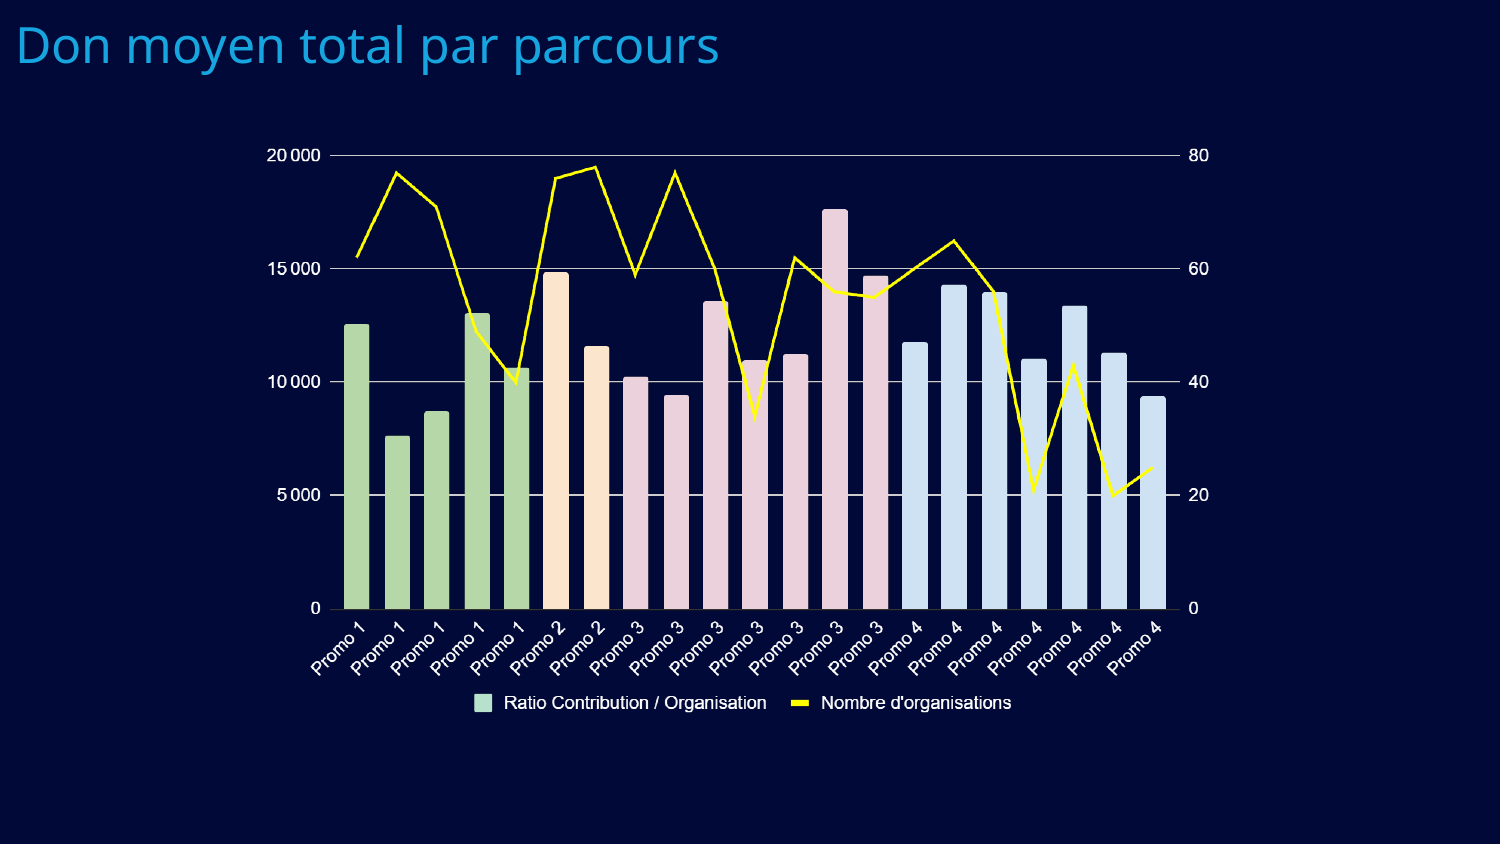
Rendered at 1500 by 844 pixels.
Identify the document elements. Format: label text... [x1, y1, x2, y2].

picture [235, 115, 1250, 743]
text_box Don moyen total par parcours [0, 4, 1500, 83]
